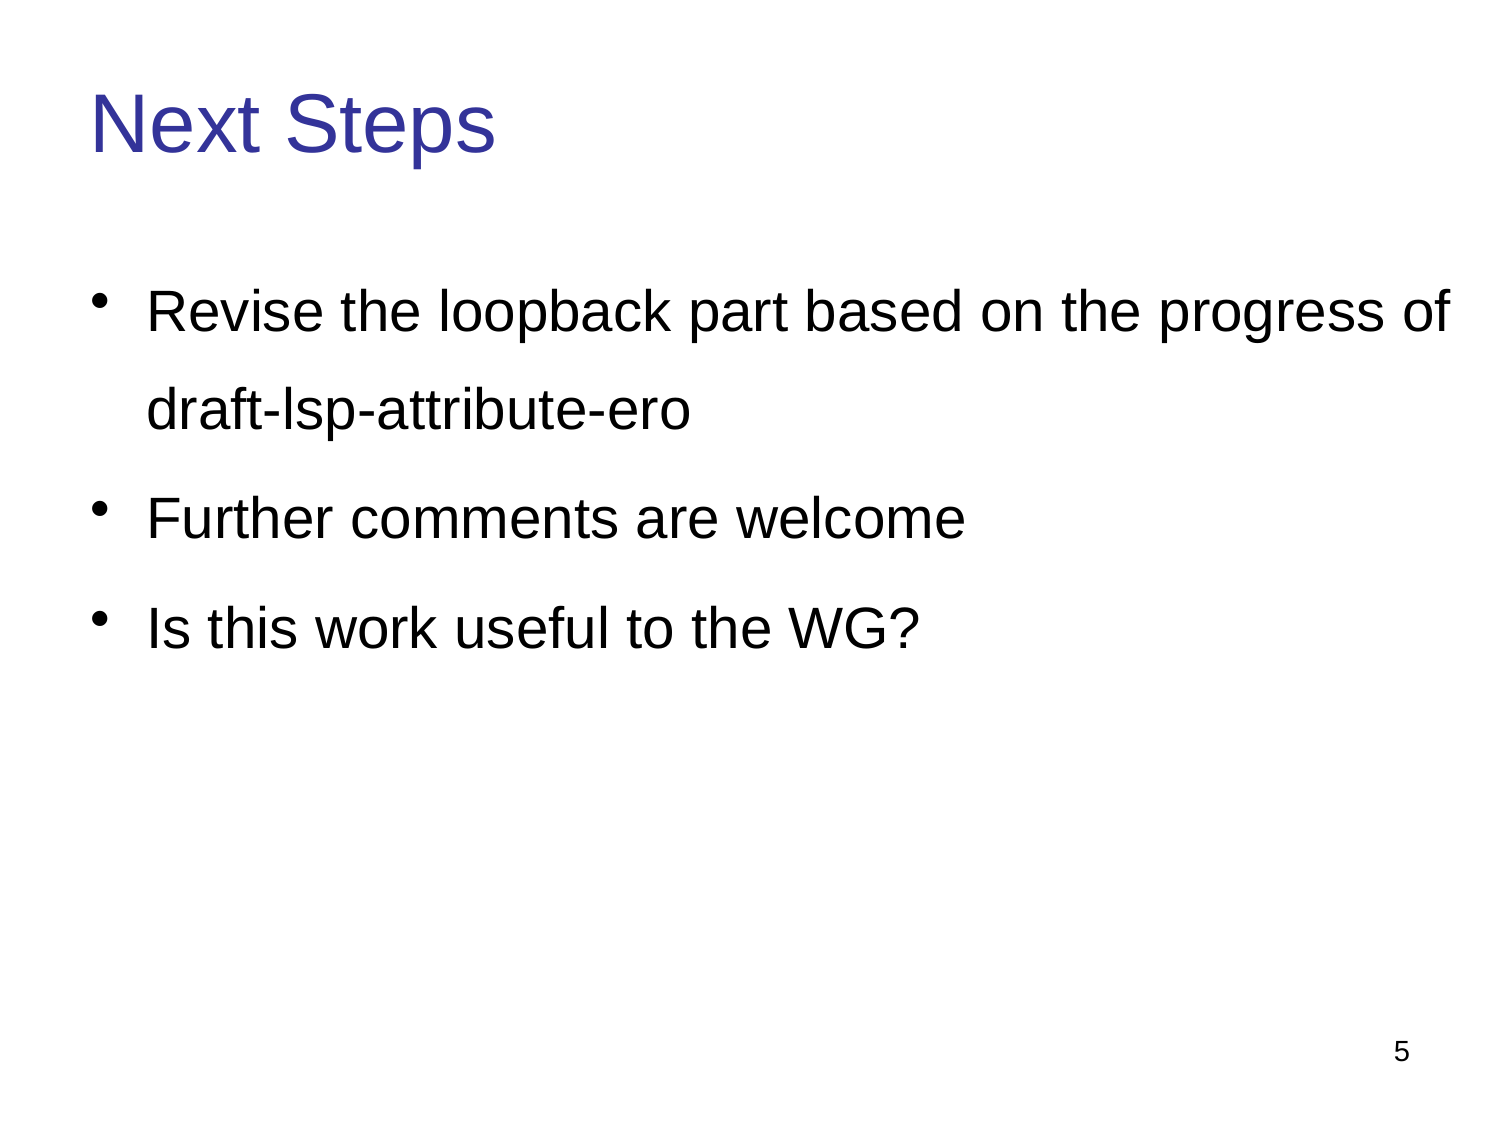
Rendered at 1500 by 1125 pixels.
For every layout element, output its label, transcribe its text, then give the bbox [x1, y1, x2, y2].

list Revise the loopback part based on the progress of draft-lsp-attribute-ero Further comments are welcome Is this work useful to the WG? [74, 237, 1500, 1006]
slide_number 5 [1074, 1024, 1426, 1103]
text_box Next Steps [74, 24, 1425, 213]
